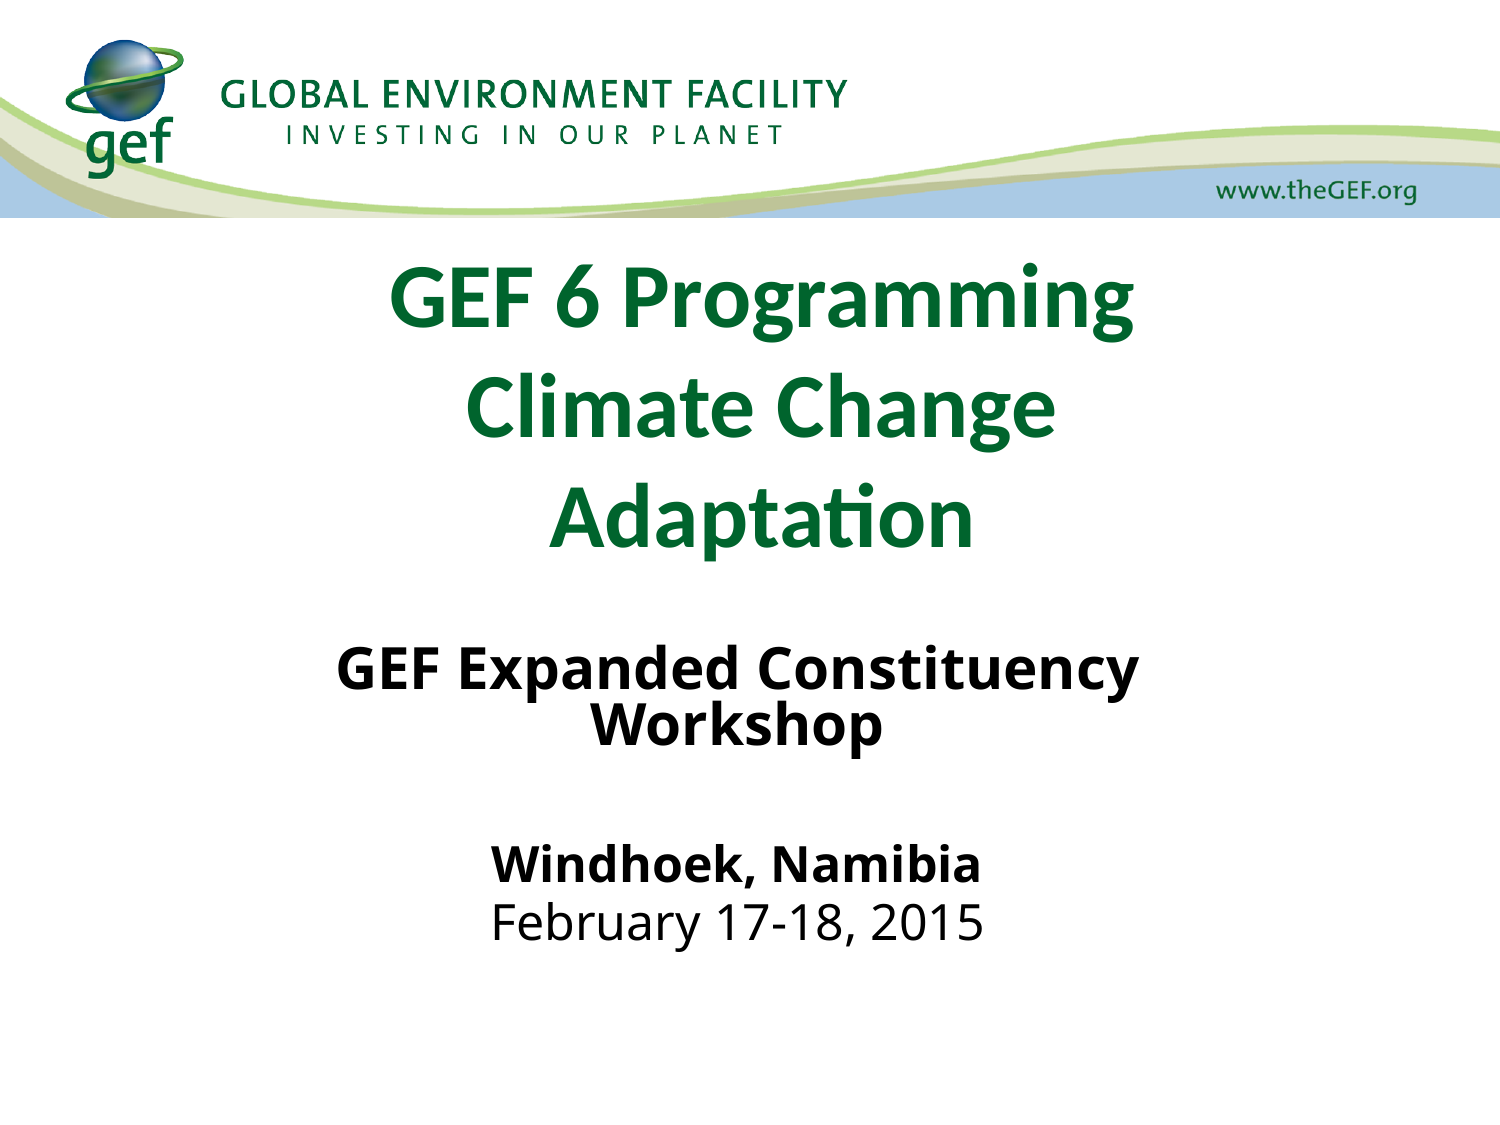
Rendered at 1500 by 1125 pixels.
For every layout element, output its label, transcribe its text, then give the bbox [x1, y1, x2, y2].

title GEF 6 Programming Climate Change Adaptation [87, 412, 1438, 501]
picture [0, 12, 1500, 218]
subtitle GEF Expanded Constituency Workshop Windhoek, Namibia February 17-18, 2015 [212, 637, 1263, 1101]
